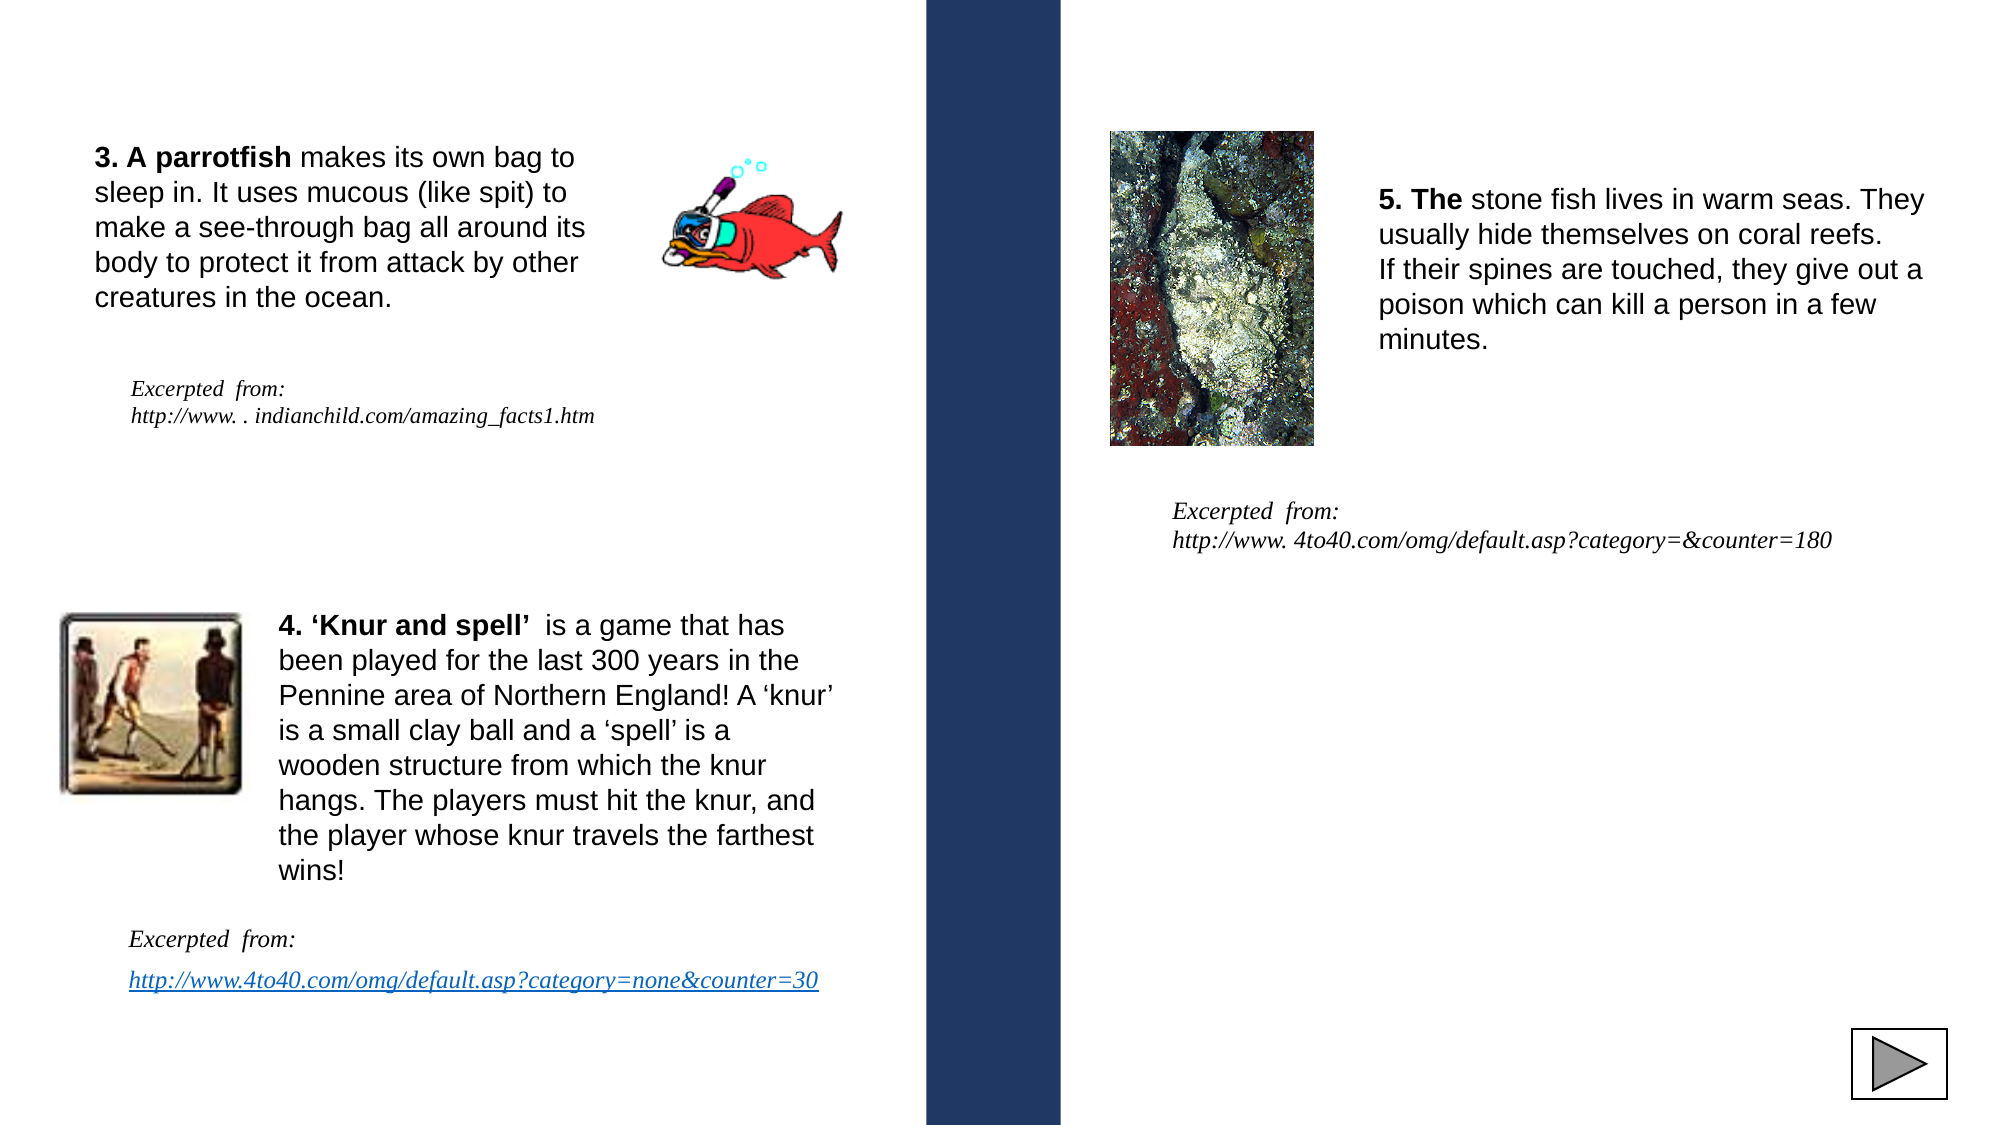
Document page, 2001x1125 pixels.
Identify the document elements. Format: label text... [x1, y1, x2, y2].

text_box Excerpted from: http://www. 4to40.com/omg/default.asp?category=&counter=180 [1157, 486, 1876, 562]
text_box Excerpted from: http://www.4to40.com/omg/default.asp?category=none&counter=30 [113, 902, 896, 1002]
text_box 3. A parrotfish makes its own bag to sleep in. It uses mucous (like spit) to make a see-through bag all around its body to protect it from attack by other creatures in the ocean. [79, 131, 612, 344]
text_box [925, 0, 1062, 1125]
picture [59, 612, 250, 803]
text_box 4. ‘Knur and spell’ is a game that has been played for the last 300 years in the Pennine area of Northern England! A ‘knur’ is a small clay ball and a ‘spell’ is a wooden structure from which the knur hangs. The players must hit the knur, and the player whose knur travels the farthest wins! [263, 599, 854, 894]
text_box 5. The stone fish lives in warm seas. They usually hide themselves on coral reefs. If their spines are touched, they give out a poison which can kill a person in a few minutes. [1363, 172, 2000, 409]
text_box [1851, 1028, 1948, 1100]
text_box Excerpted from: http://www. . indianchild.com/amazing_facts1.htm [116, 365, 803, 436]
picture [1110, 131, 1314, 447]
picture [640, 131, 865, 299]
